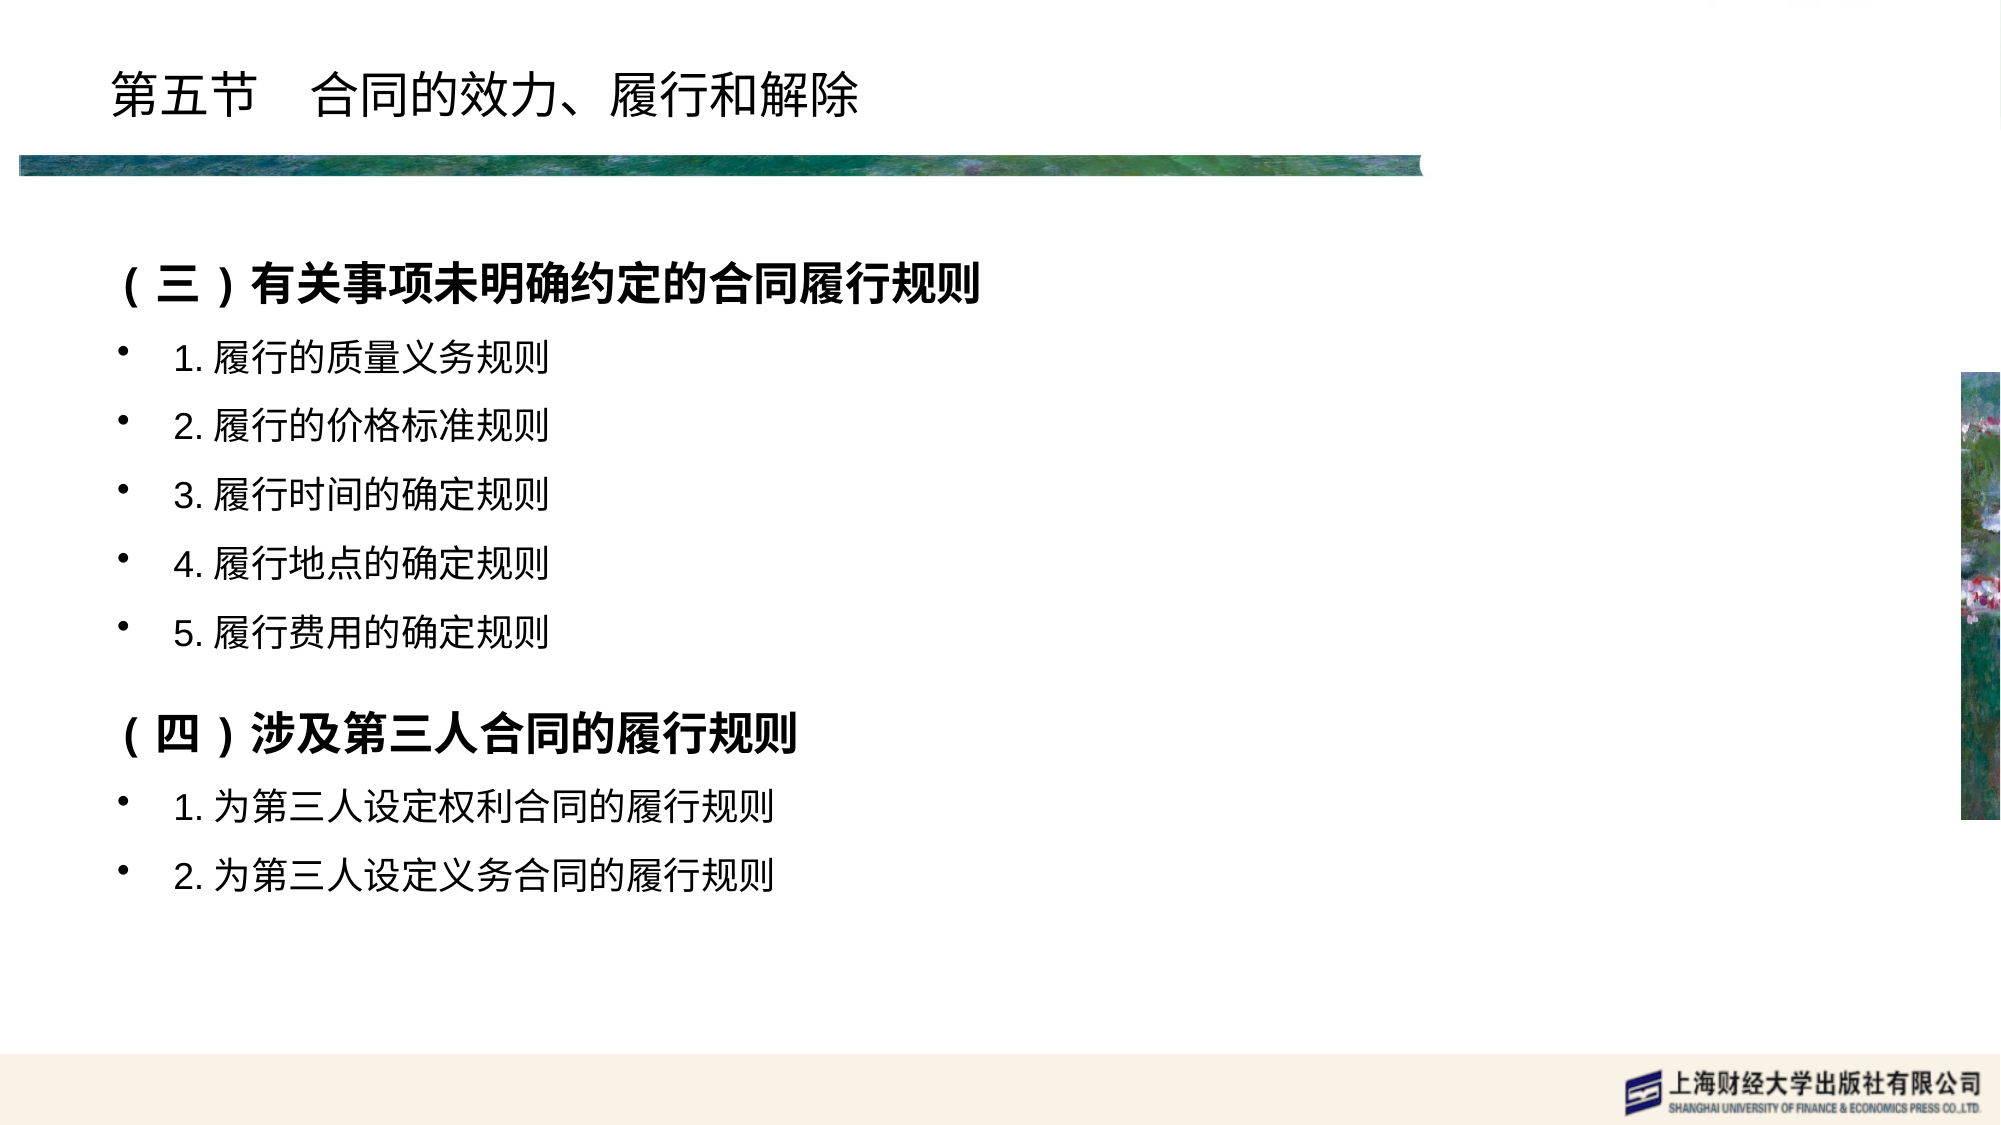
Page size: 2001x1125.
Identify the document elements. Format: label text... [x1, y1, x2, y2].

list (三)有关事项未明确约定的合同履行规则 1.履行的质量义务规则 2.履行的价格标准规则 3.履行时间的确定规则 4.履行地点的确定规则 5.履行费用的确定规则 (四)涉及第三人合同的履行规则 1.为第三人设定权利合同的履行规则 2.为第三人设定义务合同的履行规则 [102, 233, 1898, 1032]
picture [0, 0, 2001, 1125]
title 第五节 合同的效力、履行和解除 [94, 42, 1451, 146]
